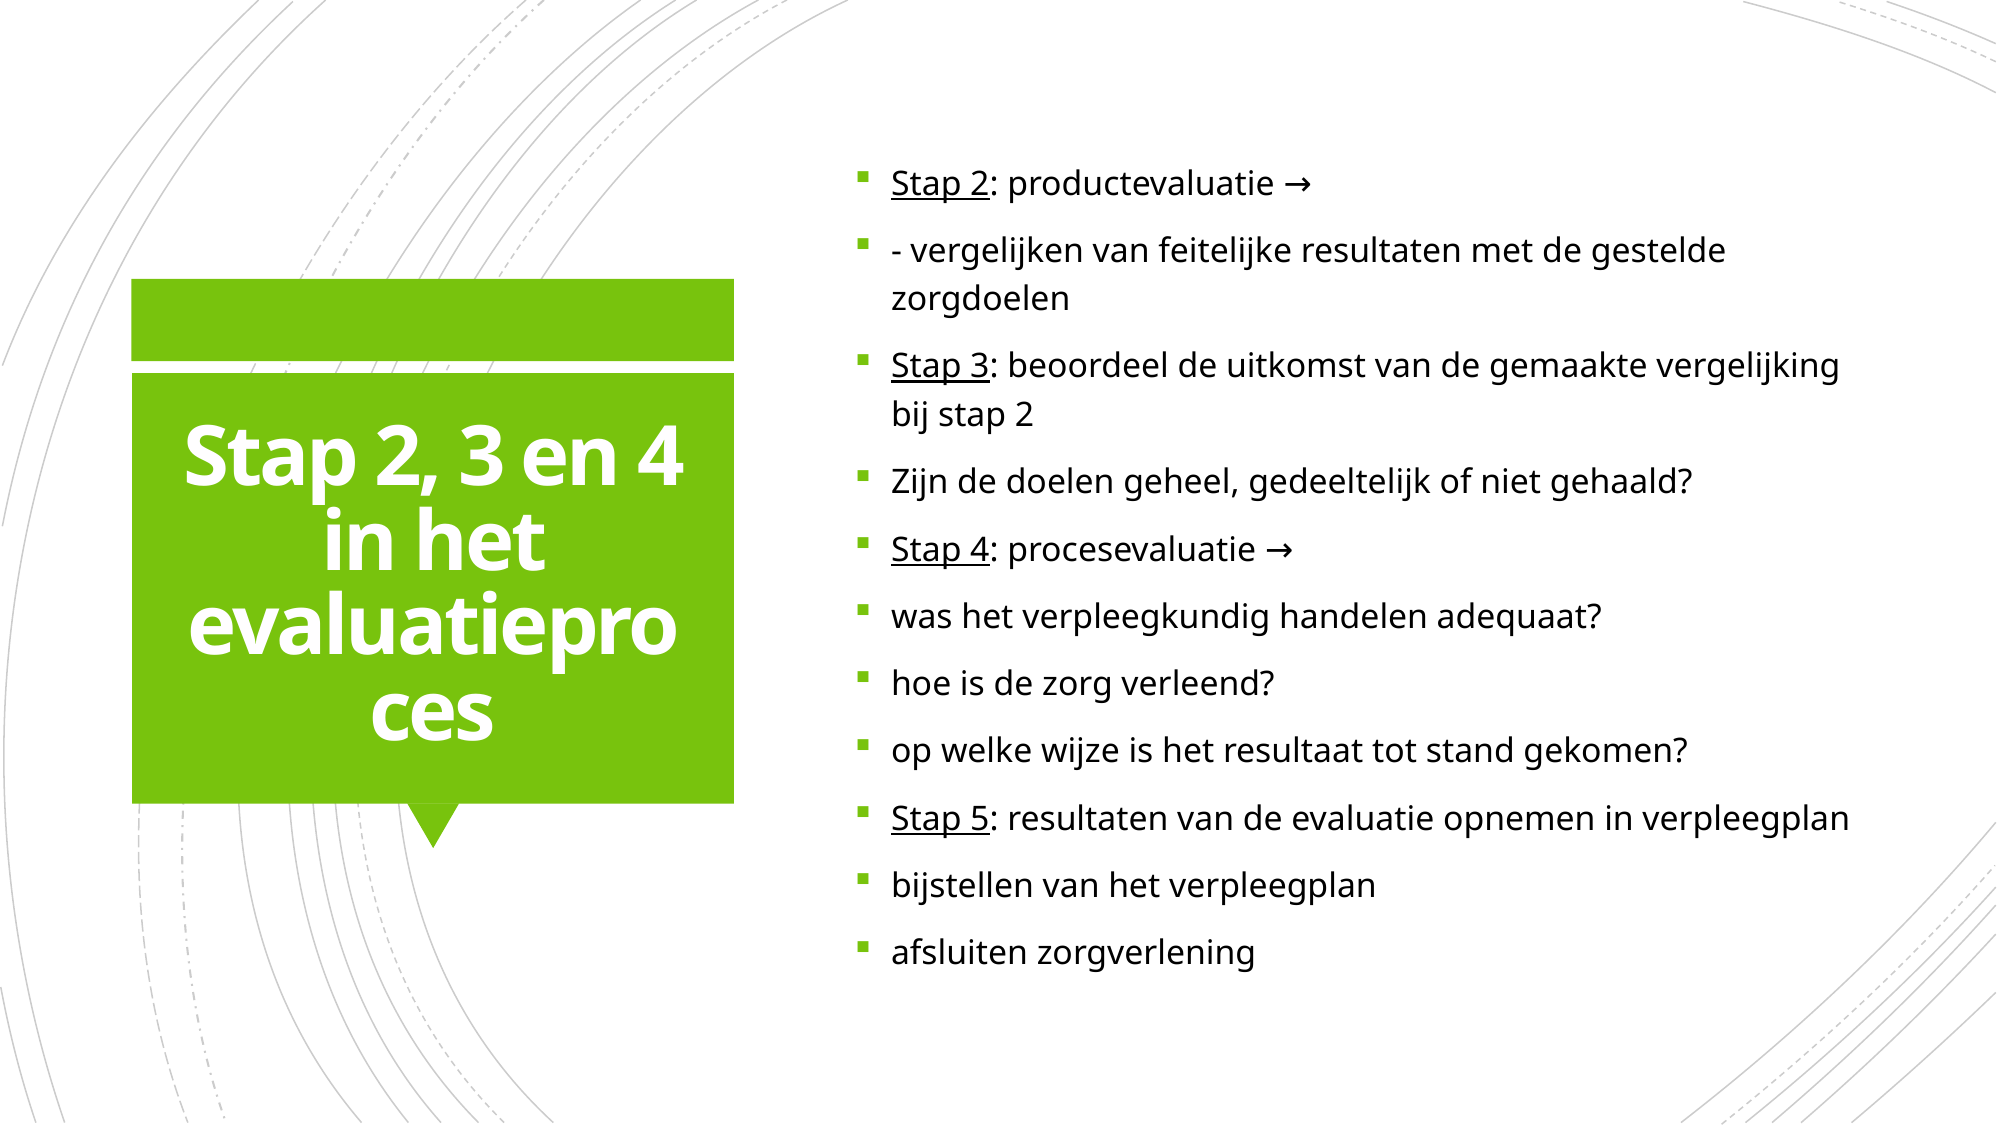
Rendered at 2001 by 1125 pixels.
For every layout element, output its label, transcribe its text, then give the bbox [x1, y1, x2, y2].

list Stap 2: productevaluatie → ​ - vergelijken van feitelijke resultaten met de gestelde zorgdoelen​ Stap 3: beoordeel de uitkomst van de gemaakte vergelijking bij stap 2​ Zijn de doelen geheel, gedeeltelijk of niet gehaald?​ Stap 4: procesevaluatie → ​ was het verpleegkundig handelen adequaat?​ hoe is de zorg verleend?​ op welke wijze is het resultaat tot stand gekomen?​ Stap 5: resultaten van de evaluatie opnemen in verpleegplan​ bijstellen van het verpleegplan​ afsluiten zorgverlening​ [839, 131, 1871, 993]
title Stap 2, 3 en 4 in het evaluatieproces​ [145, 385, 720, 789]
